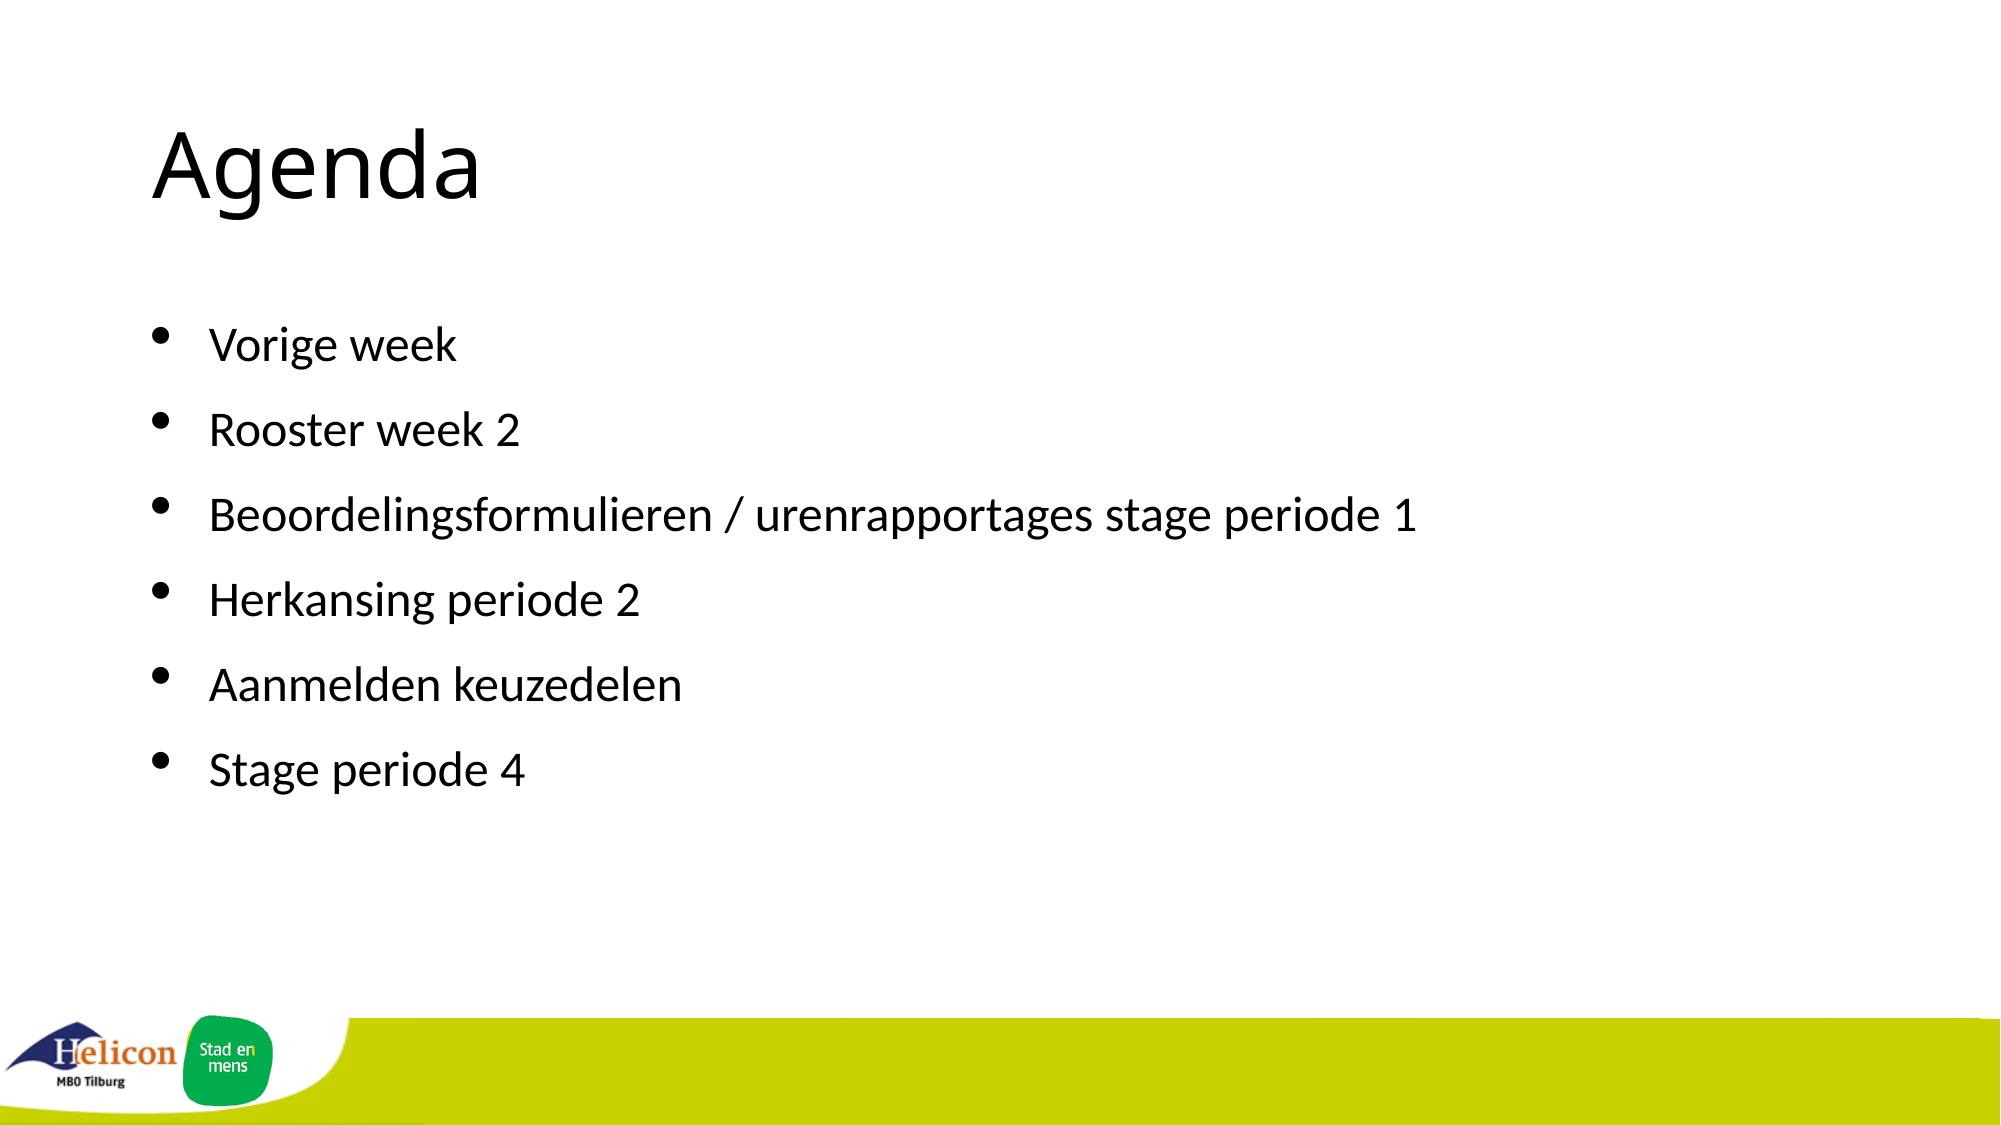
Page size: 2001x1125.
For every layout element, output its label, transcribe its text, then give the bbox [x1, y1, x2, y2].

title Agenda [137, 59, 1863, 278]
picture [0, 1014, 424, 1125]
list Vorige week Rooster week 2 Beoordelingsformulieren / urenrapportages stage periode 1 Herkansing periode 2 Aanmelden keuzedelen Stage periode 4 [137, 299, 1863, 1014]
